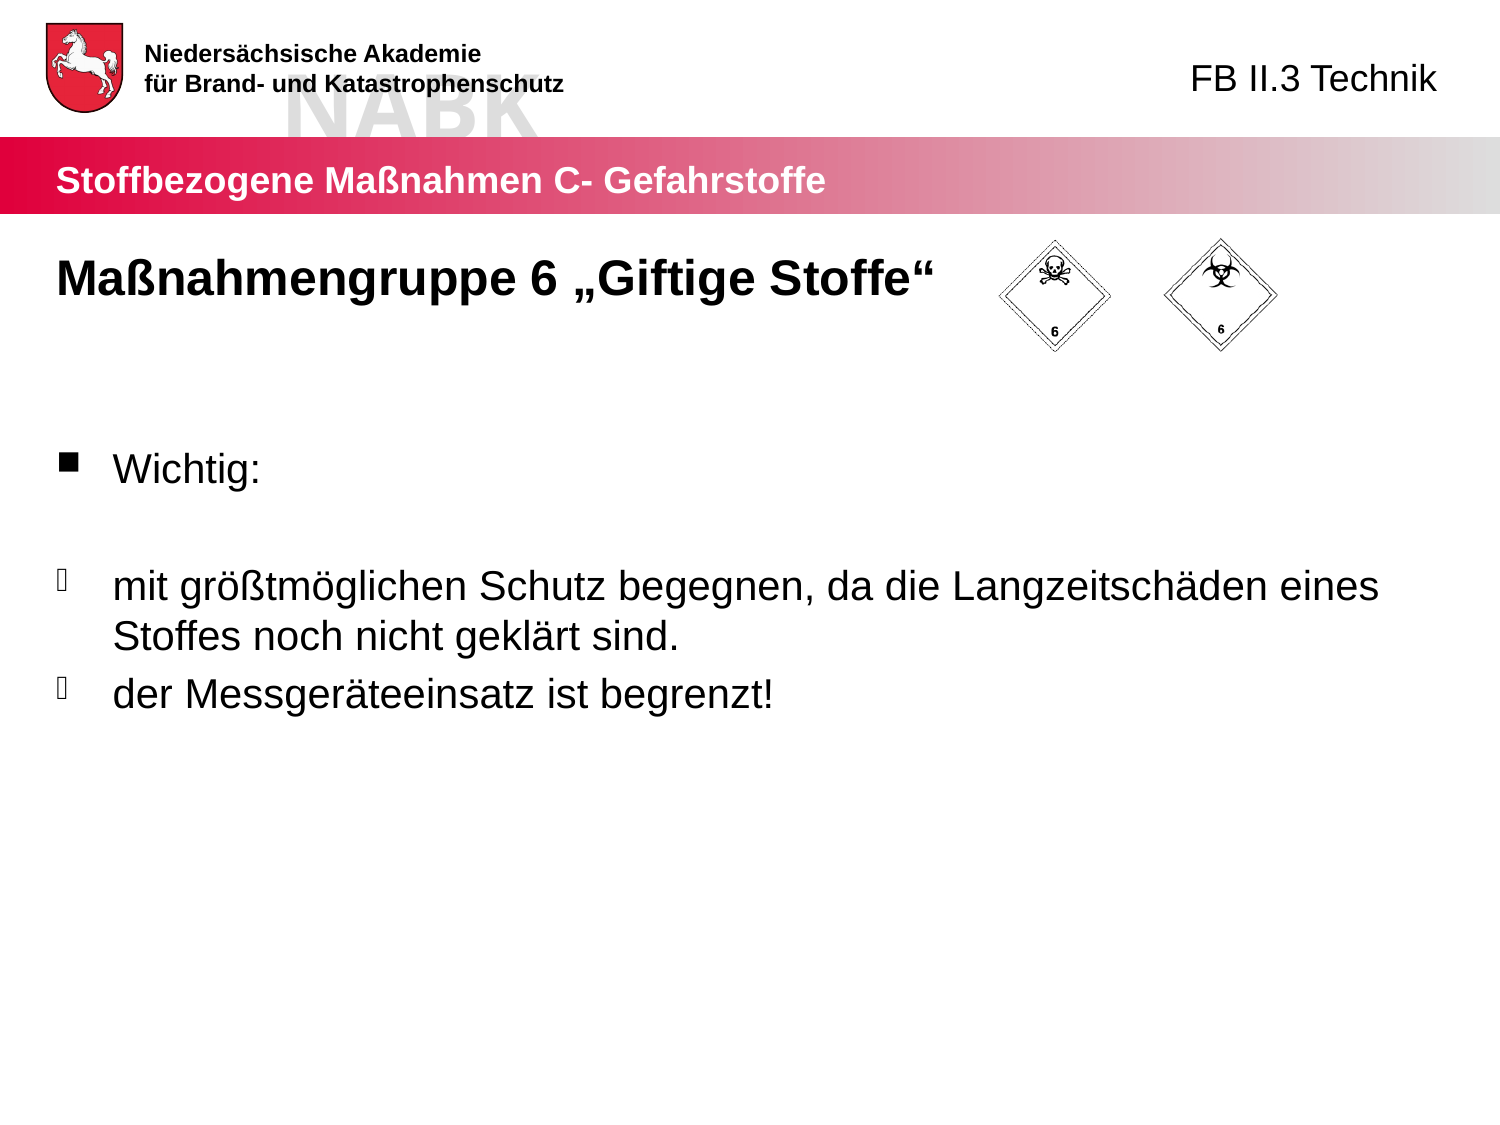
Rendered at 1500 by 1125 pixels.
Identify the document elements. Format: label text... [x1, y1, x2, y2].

picture [997, 239, 1111, 352]
picture [1163, 237, 1278, 352]
list Maßnahmengruppe 6 „Giftige Stoffe“ Wichtig: mit größtmöglichen Schutz begegnen, da die Langzeitschäden eines Stoffes noch nicht geklärt sind. der Messgeräteeinsatz ist begrenzt! [41, 237, 1459, 1006]
picture [45, 22, 124, 114]
